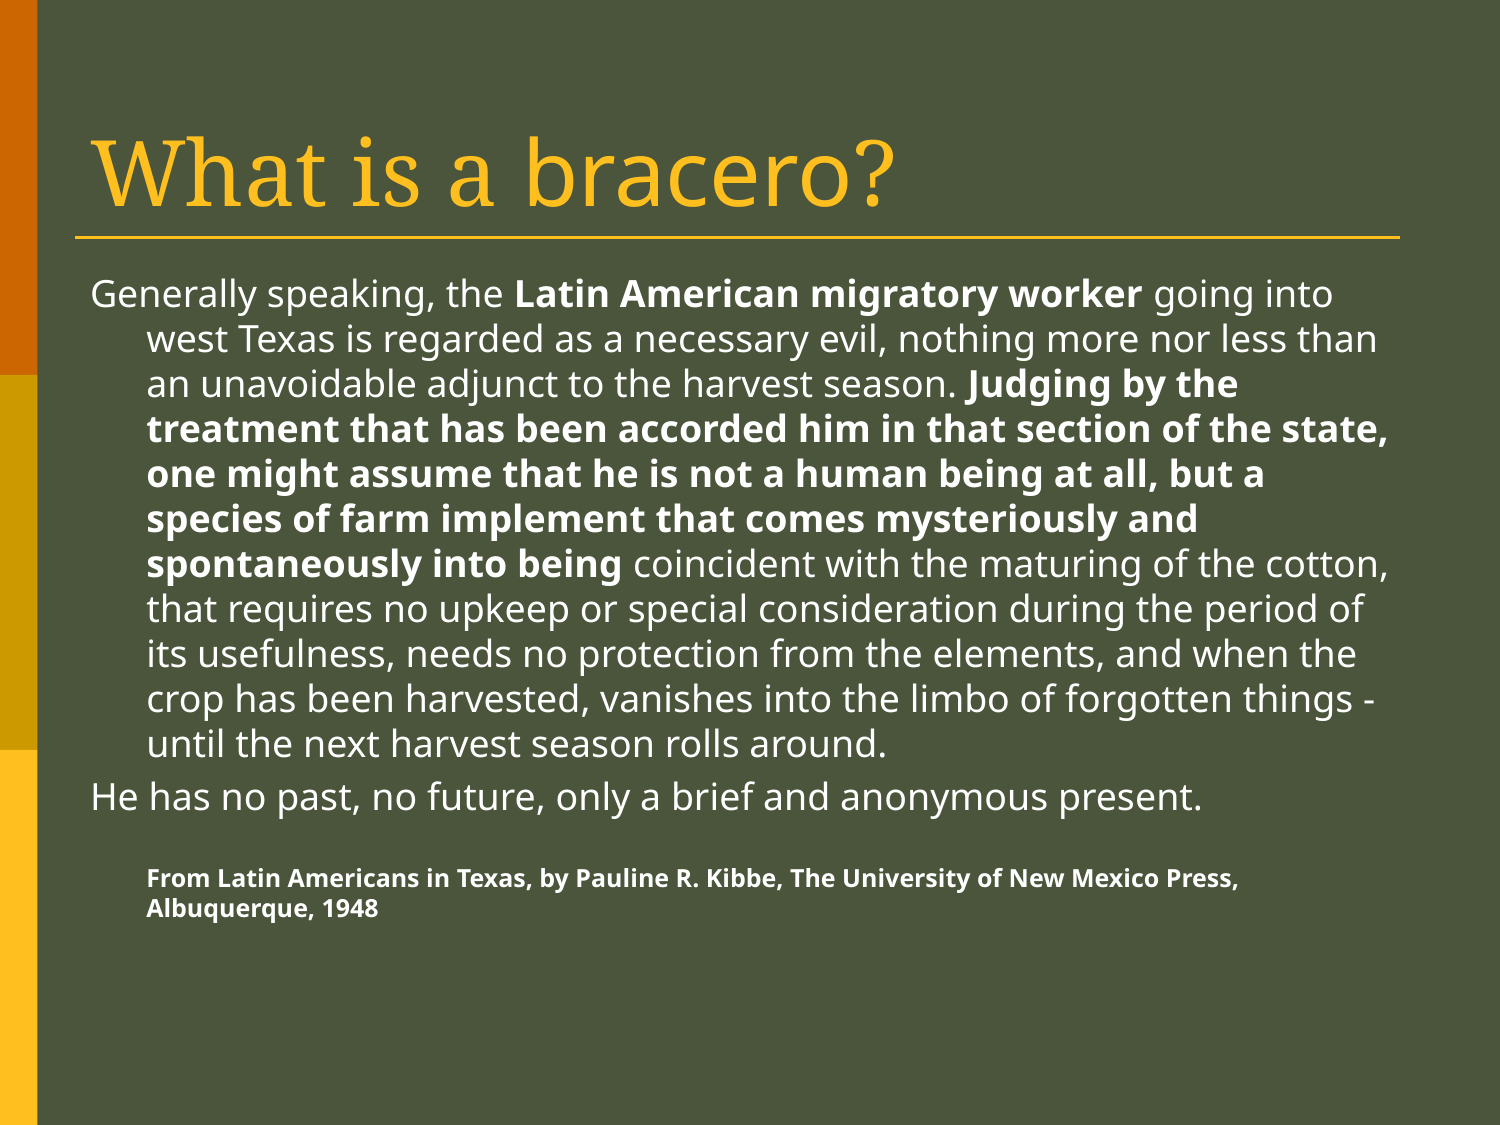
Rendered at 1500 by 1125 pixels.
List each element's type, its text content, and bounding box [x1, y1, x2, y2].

title What is a bracero? [75, 45, 1425, 233]
list Generally speaking, the Latin American migratory worker going into west Texas is regarded as a necessary evil, nothing more nor less than an unavoidable adjunct to the harvest season. Judging by the treatment that has been accorded him in that section of the state, one might assume that he is not a human being at all, but a species of farm implement that comes mysteriously and spontaneously into being coincident with the maturing of the cotton, that requires no upkeep or special consideration during the period of its usefulness, needs no protection from the elements, and when the crop has been harvested, vanishes into the limbo of forgotten things -until the next harvest season rolls around. He has no past, no future, only a brief and anonymous present. From Latin Americans in Texas, by Pauline R. Kibbe, The University of New Mexico Press, Albuquerque, 1948 [75, 262, 1425, 1006]
